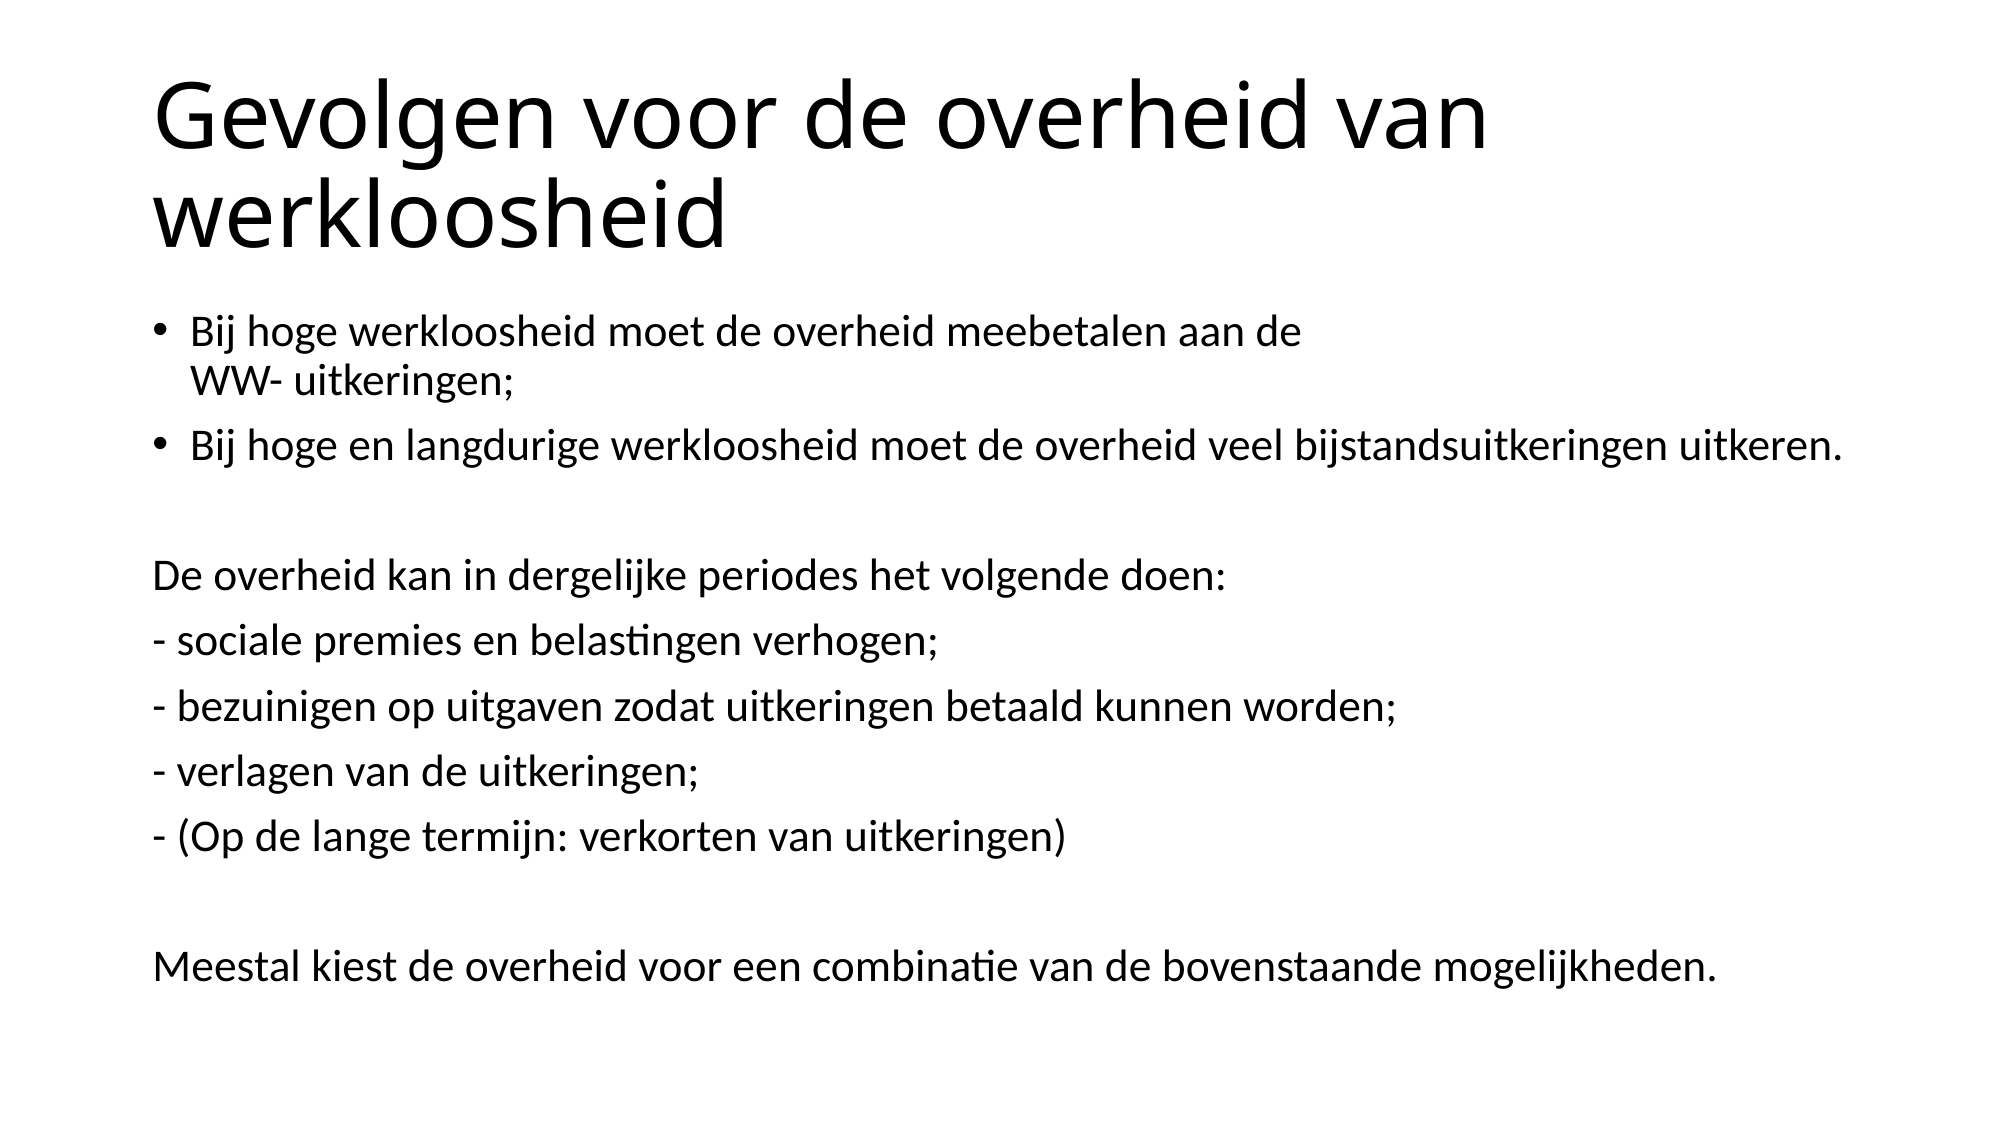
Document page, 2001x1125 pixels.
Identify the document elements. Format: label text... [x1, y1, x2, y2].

list Bij hoge werkloosheid moet de overheid meebetalen aan de WW- uitkeringen; Bij hoge en langdurige werkloosheid moet de overheid veel bijstandsuitkeringen uitkeren. De overheid kan in dergelijke periodes het volgende doen: - sociale premies en belastingen verhogen; - bezuinigen op uitgaven zodat uitkeringen betaald kunnen worden; - verlagen van de uitkeringen; - (Op de lange termijn: verkorten van uitkeringen) Meestal kiest de overheid voor een combinatie van de bovenstaande mogelijkheden. [137, 299, 1863, 1014]
title Gevolgen voor de overheid van werkloosheid [137, 59, 1863, 278]
